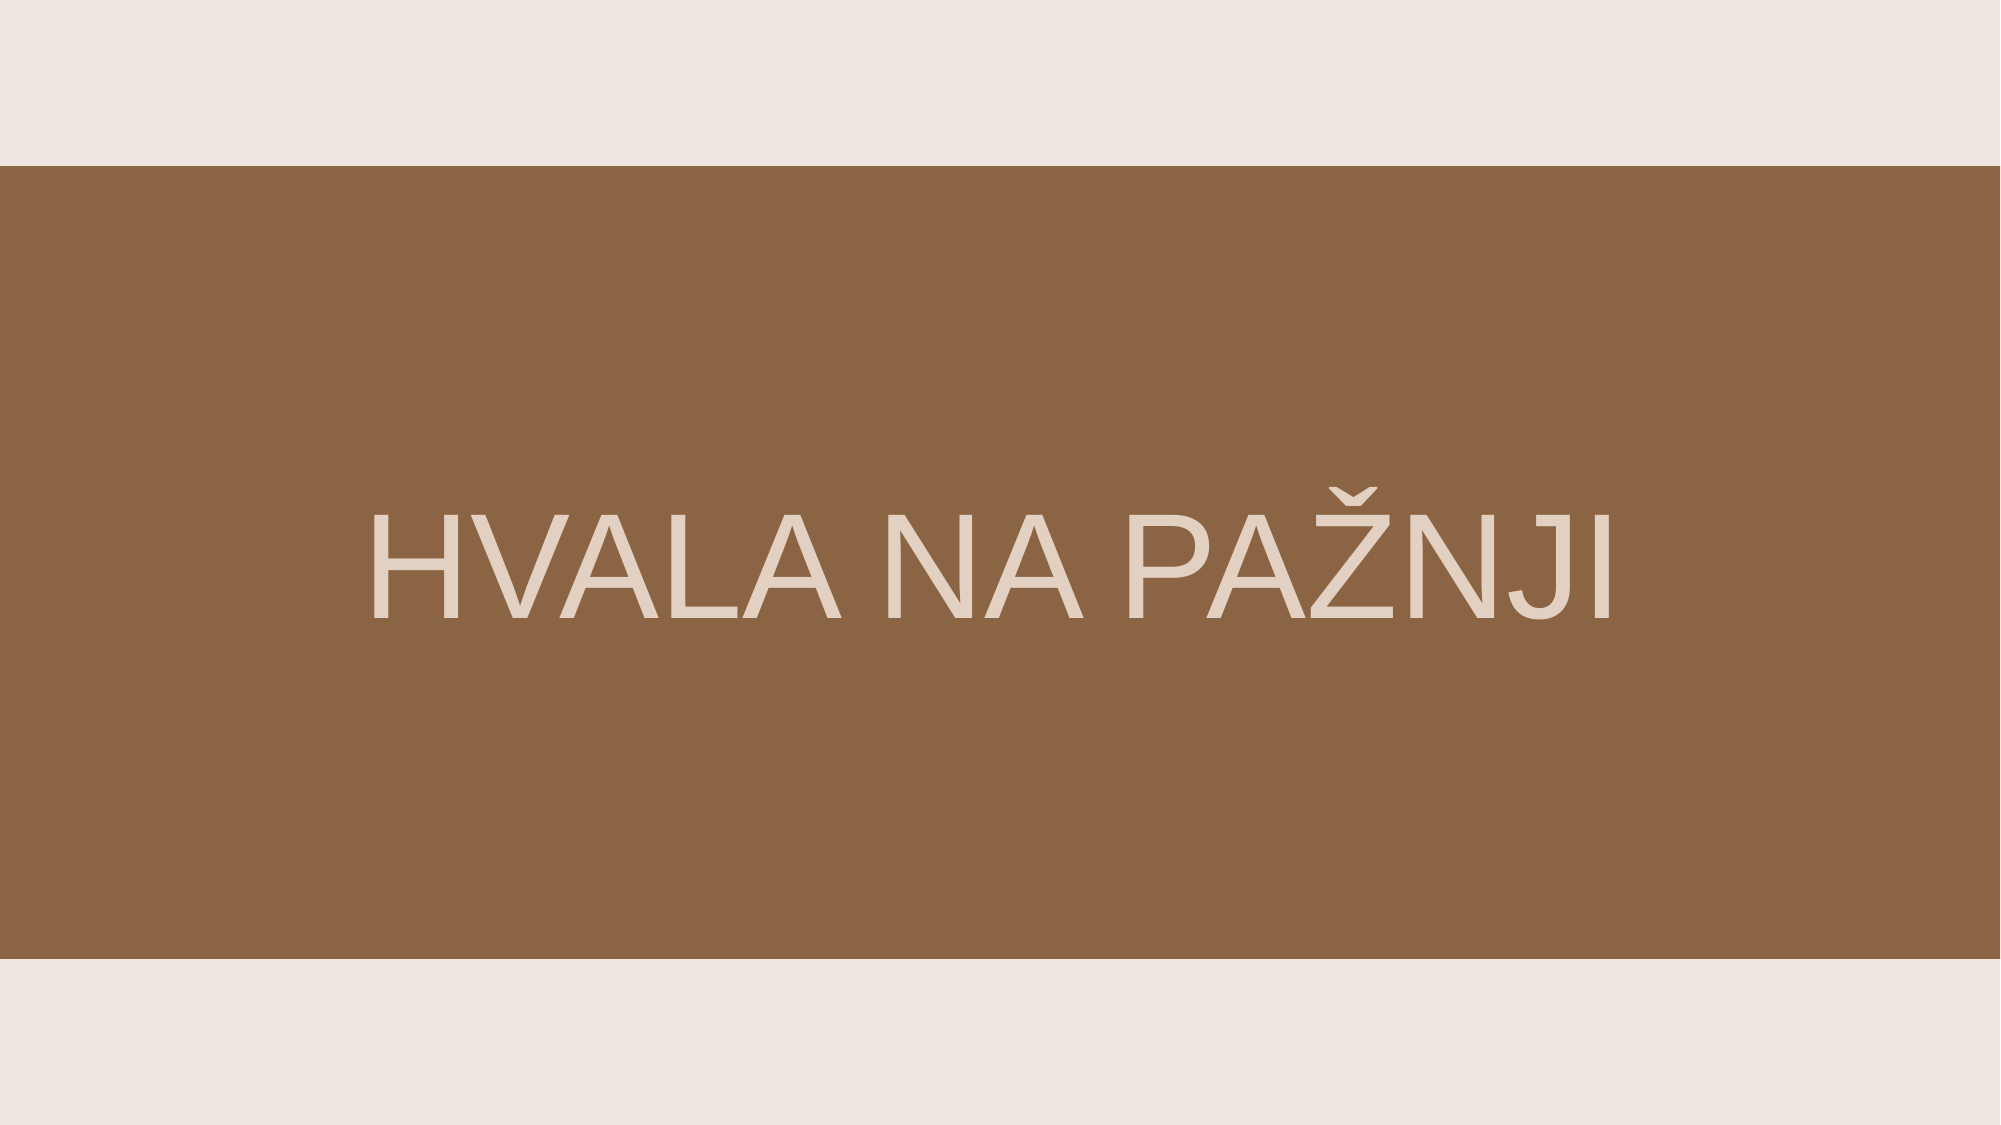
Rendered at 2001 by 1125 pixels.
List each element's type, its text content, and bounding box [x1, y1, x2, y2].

text_box HVALA NA PAŽNJI [347, 461, 1640, 657]
